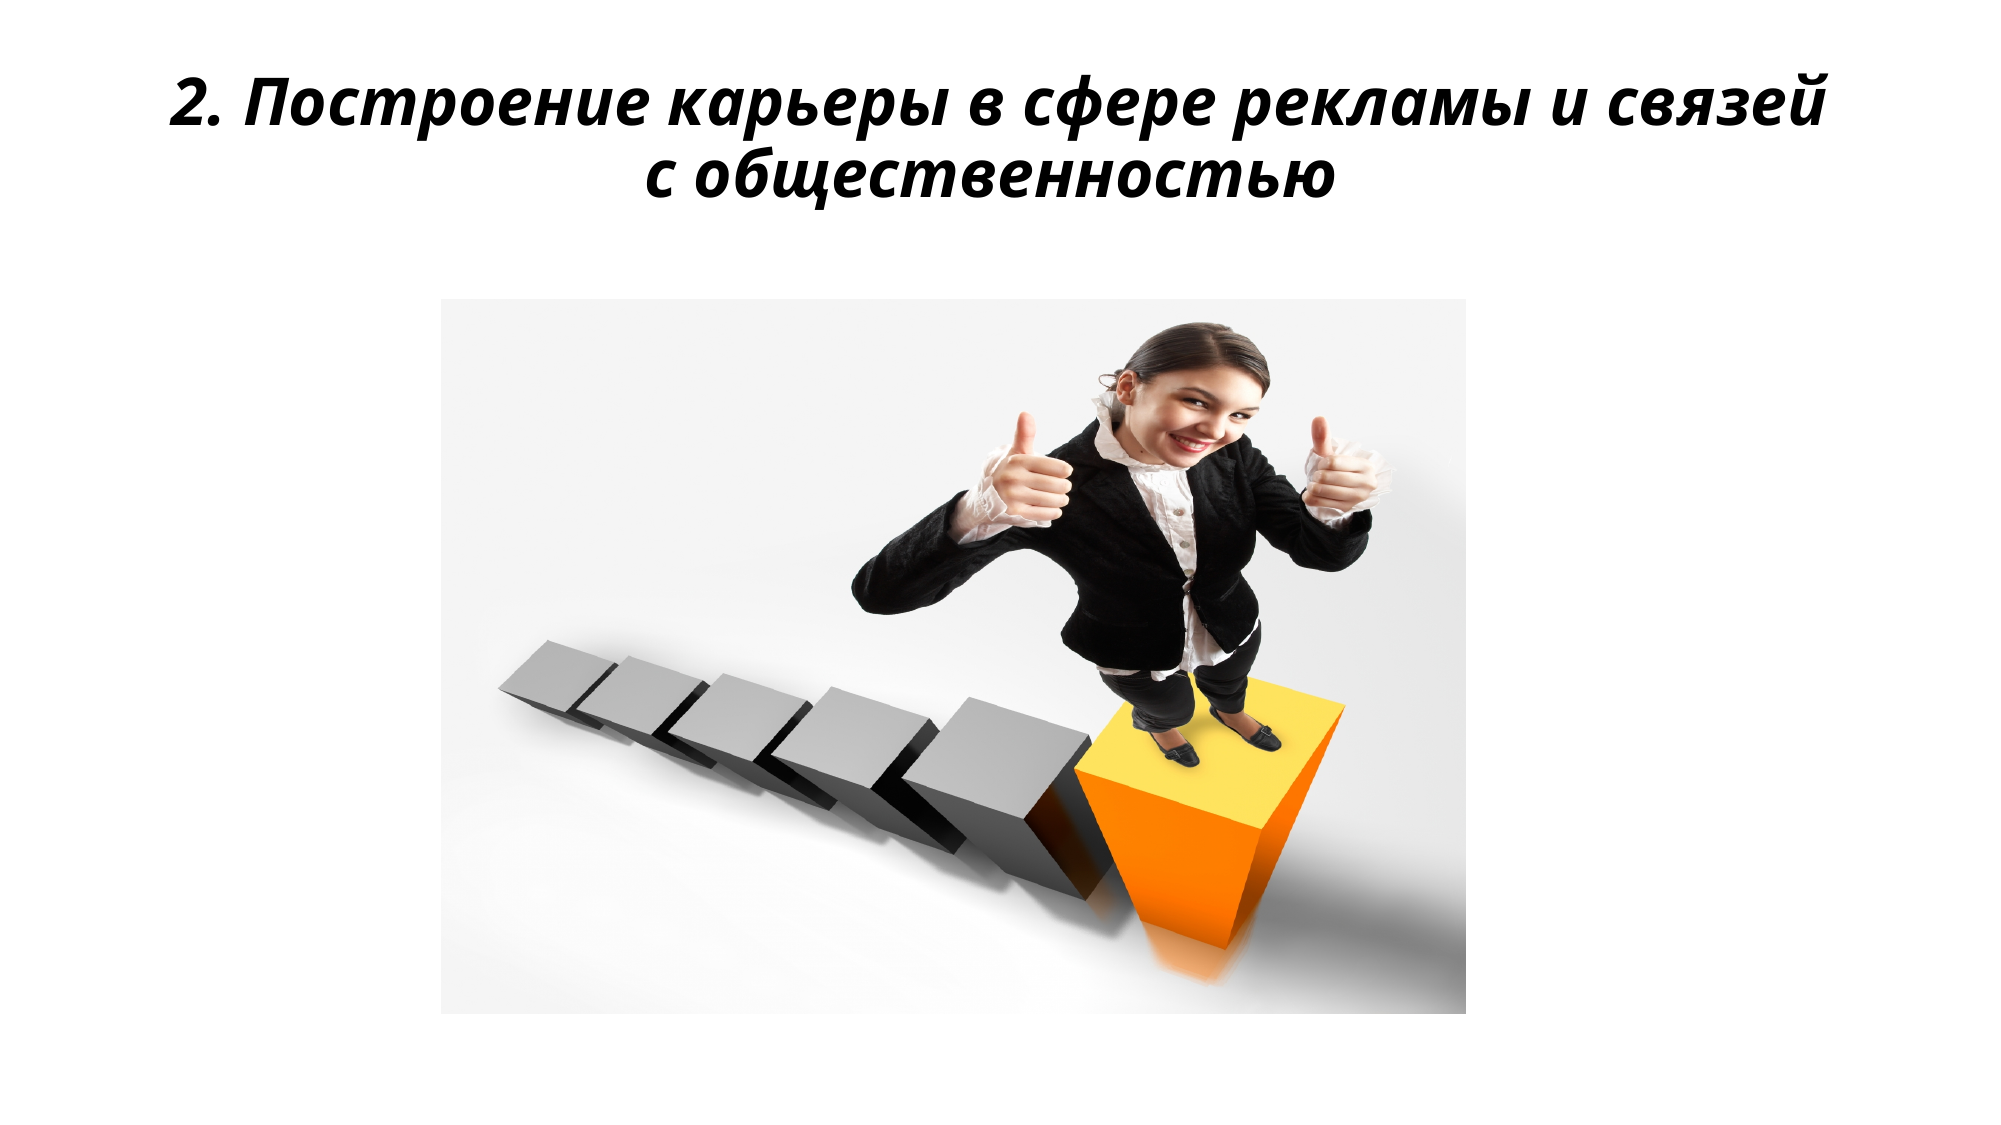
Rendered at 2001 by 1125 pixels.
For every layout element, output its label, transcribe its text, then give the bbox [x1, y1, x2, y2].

title 2. Построение карьеры в сфере рекламы и связей с общественностью [137, 59, 1863, 300]
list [441, 299, 1467, 1014]
